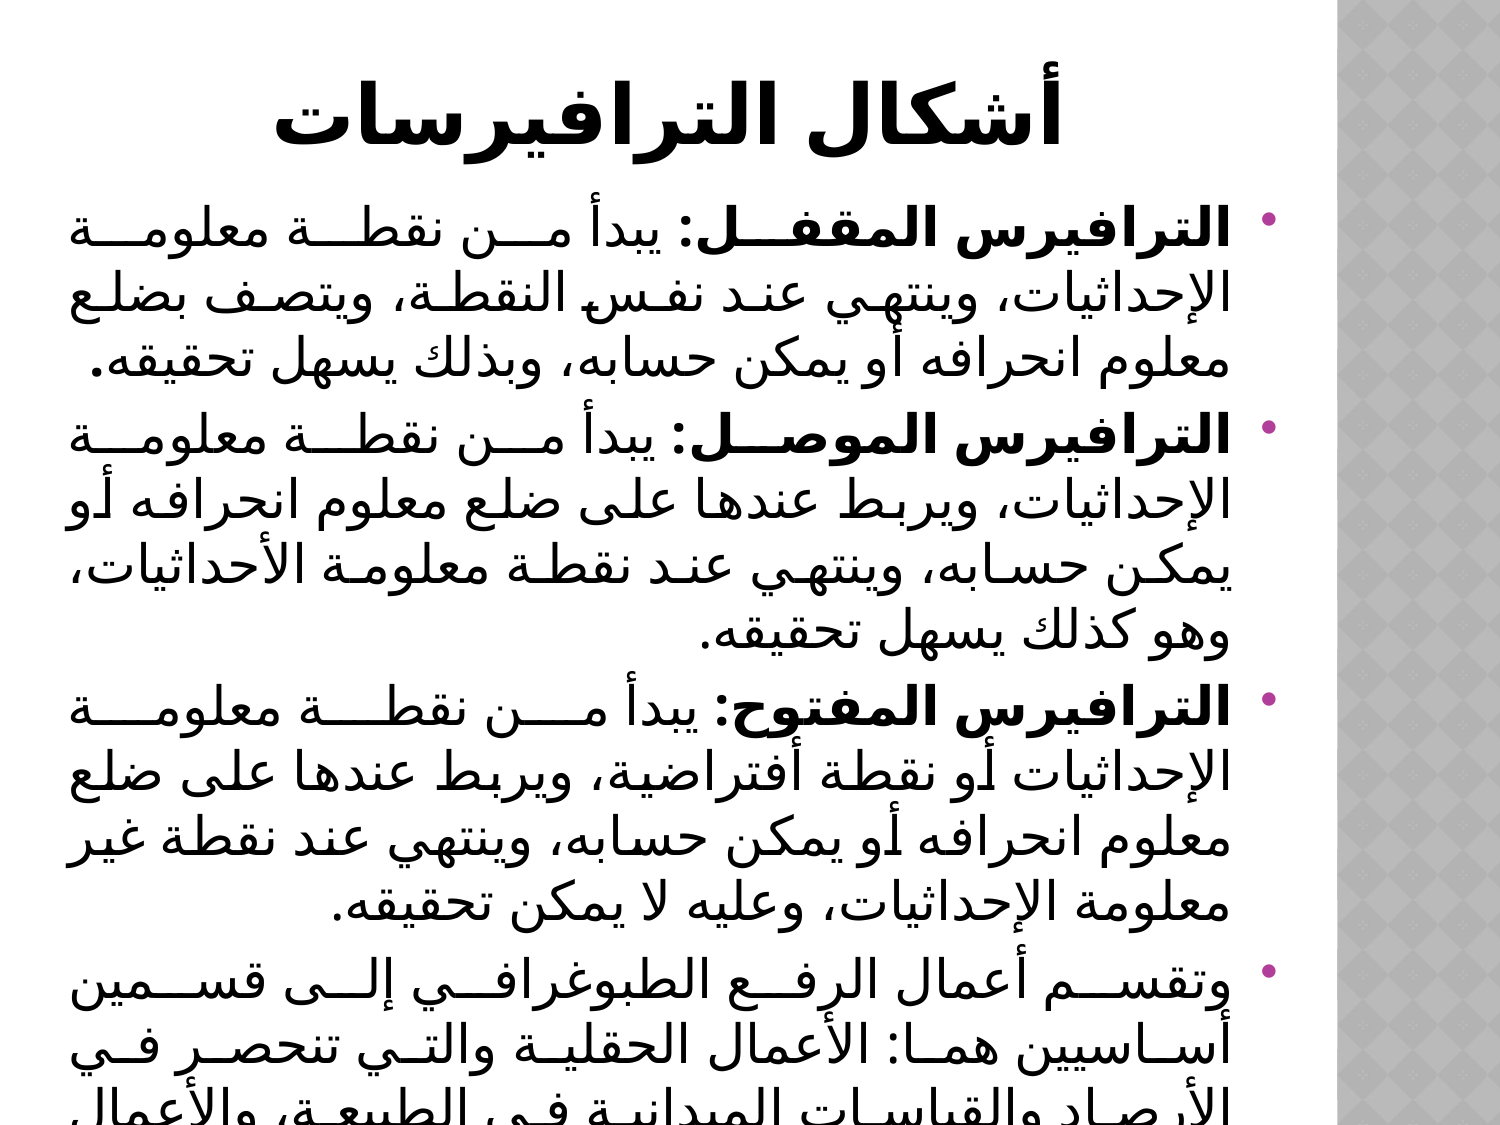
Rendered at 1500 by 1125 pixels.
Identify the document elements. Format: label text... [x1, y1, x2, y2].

list الترافيرس المقفل: يبدأ من نقطة معلومة الإحداثيات، وينتهي عند نفس النقطة، ويتصف بضلع معلوم انحرافه أو يمكن حسابه، وبذلك يسهل تحقيقه. الترافيرس الموصل: يبدأ من نقطة معلومة الإحداثيات، ويربط عندها على ضلع معلوم انحرافه أو يمكن حسابه، وينتهي عند نقطة معلومة الأحداثيات، وهو كذلك يسهل تحقيقه. الترافيرس المفتوح: يبدأ من نقطة معلومة الإحداثيات أو نقطة أفتراضية، ويربط عندها على ضلع معلوم انحرافه أو يمكن حسابه، وينتهي عند نقطة غير معلومة الإحداثيات، وعليه لا يمكن تحقيقه. وتقسم أعمال الرفع الطبوغرافي إلى قسمين أساسيين هما: الأعمال الحقلية والتي تنحصر في الأرصاد والقياسات الميدانية في الطبيعة، والأعمال المكتبية والمقصود بها عمليتي الحساب والرسم. [53, 184, 1294, 1071]
title أشكال الترافيرسات [75, 52, 1263, 161]
